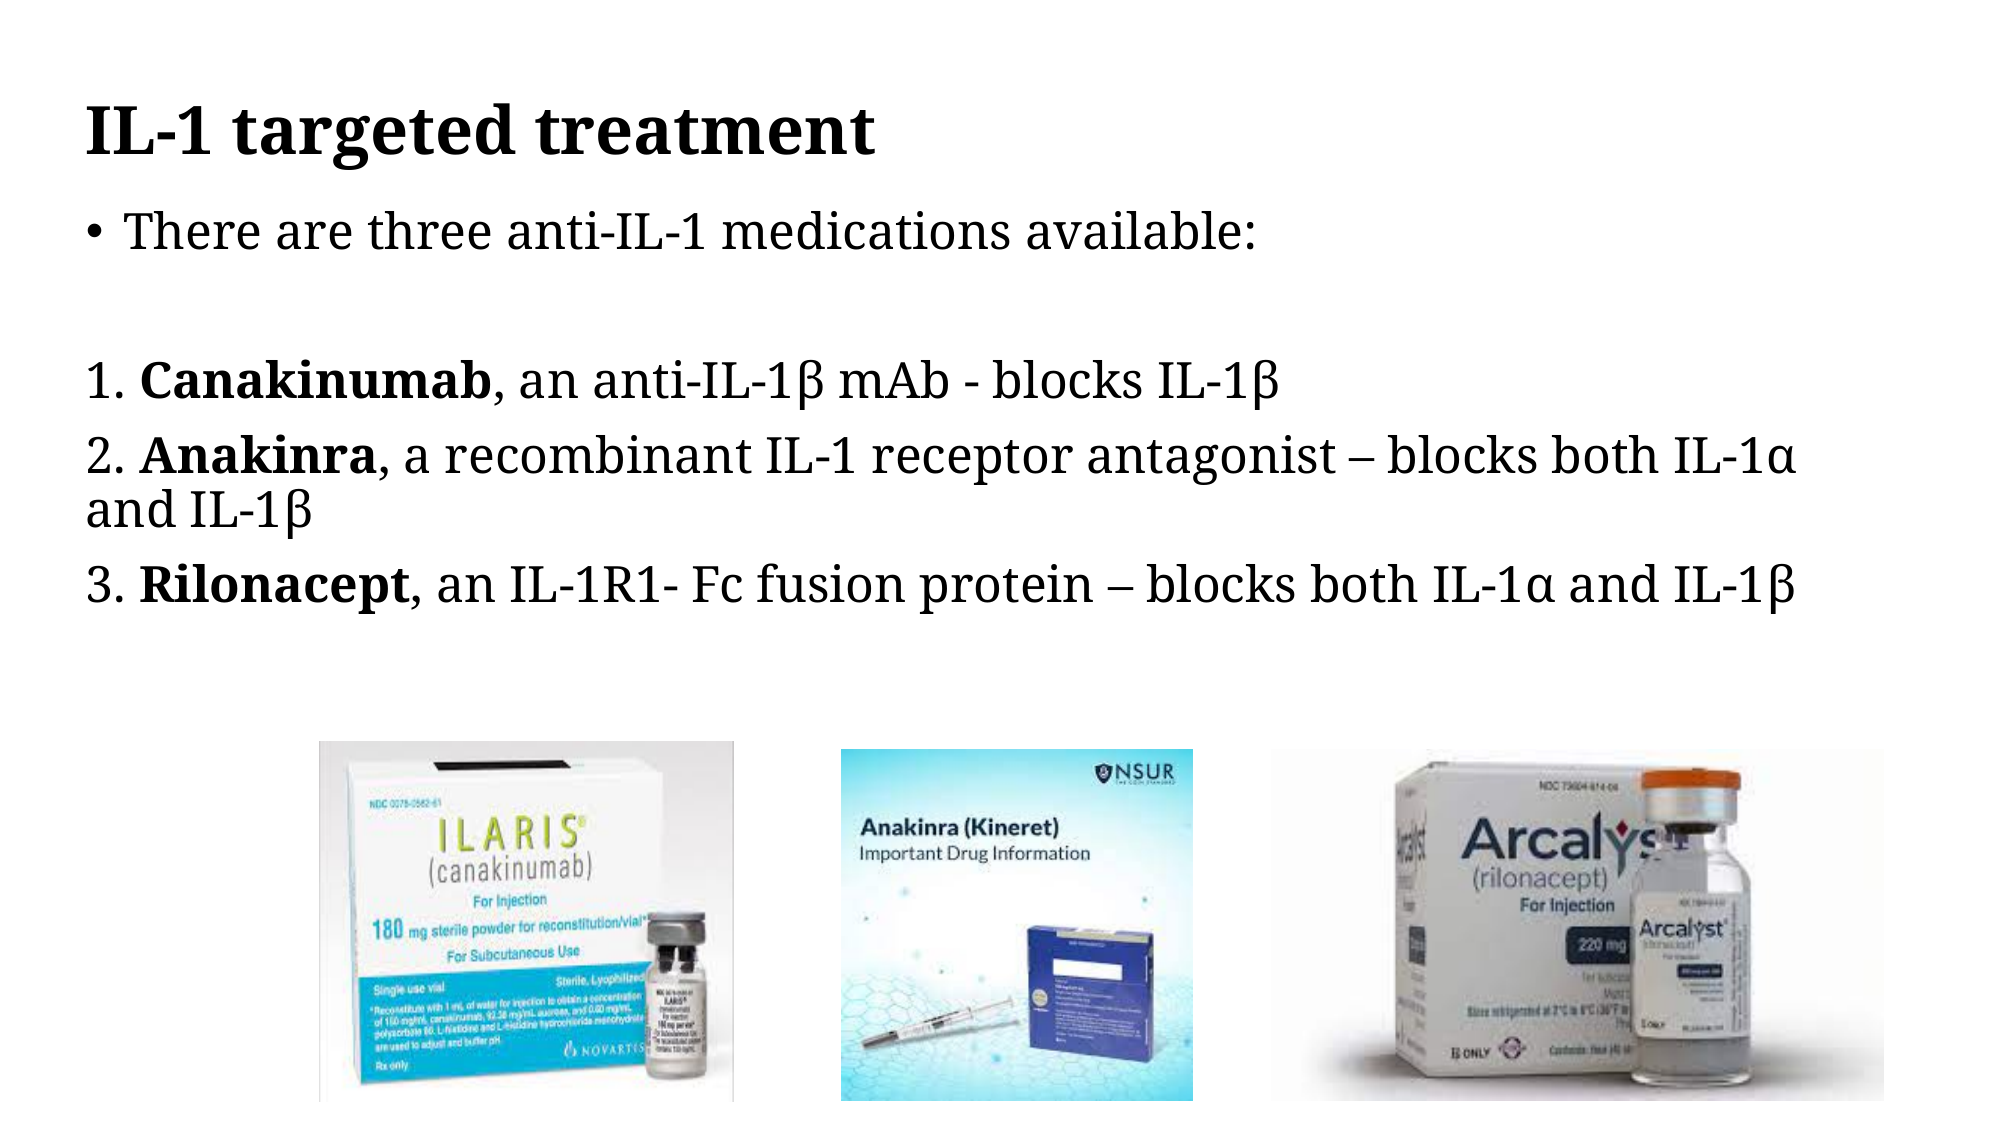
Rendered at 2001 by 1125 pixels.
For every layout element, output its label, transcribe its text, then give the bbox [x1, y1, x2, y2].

picture [319, 741, 734, 1102]
title IL-1 targeted treatment [70, 23, 1796, 198]
list There are three anti-IL-1 medications available: 1. Canakinumab, an anti-IL-1β mAb - blocks IL-1β 2. Anakinra, a recombinant IL-1 receptor antagonist – blocks both IL-1α and IL-1β 3. Rilonacept, an IL-1R1- Fc fusion protein – blocks both IL-1α and IL-1β [70, 198, 1863, 1090]
picture [1271, 749, 1884, 1102]
picture [841, 749, 1193, 1102]
